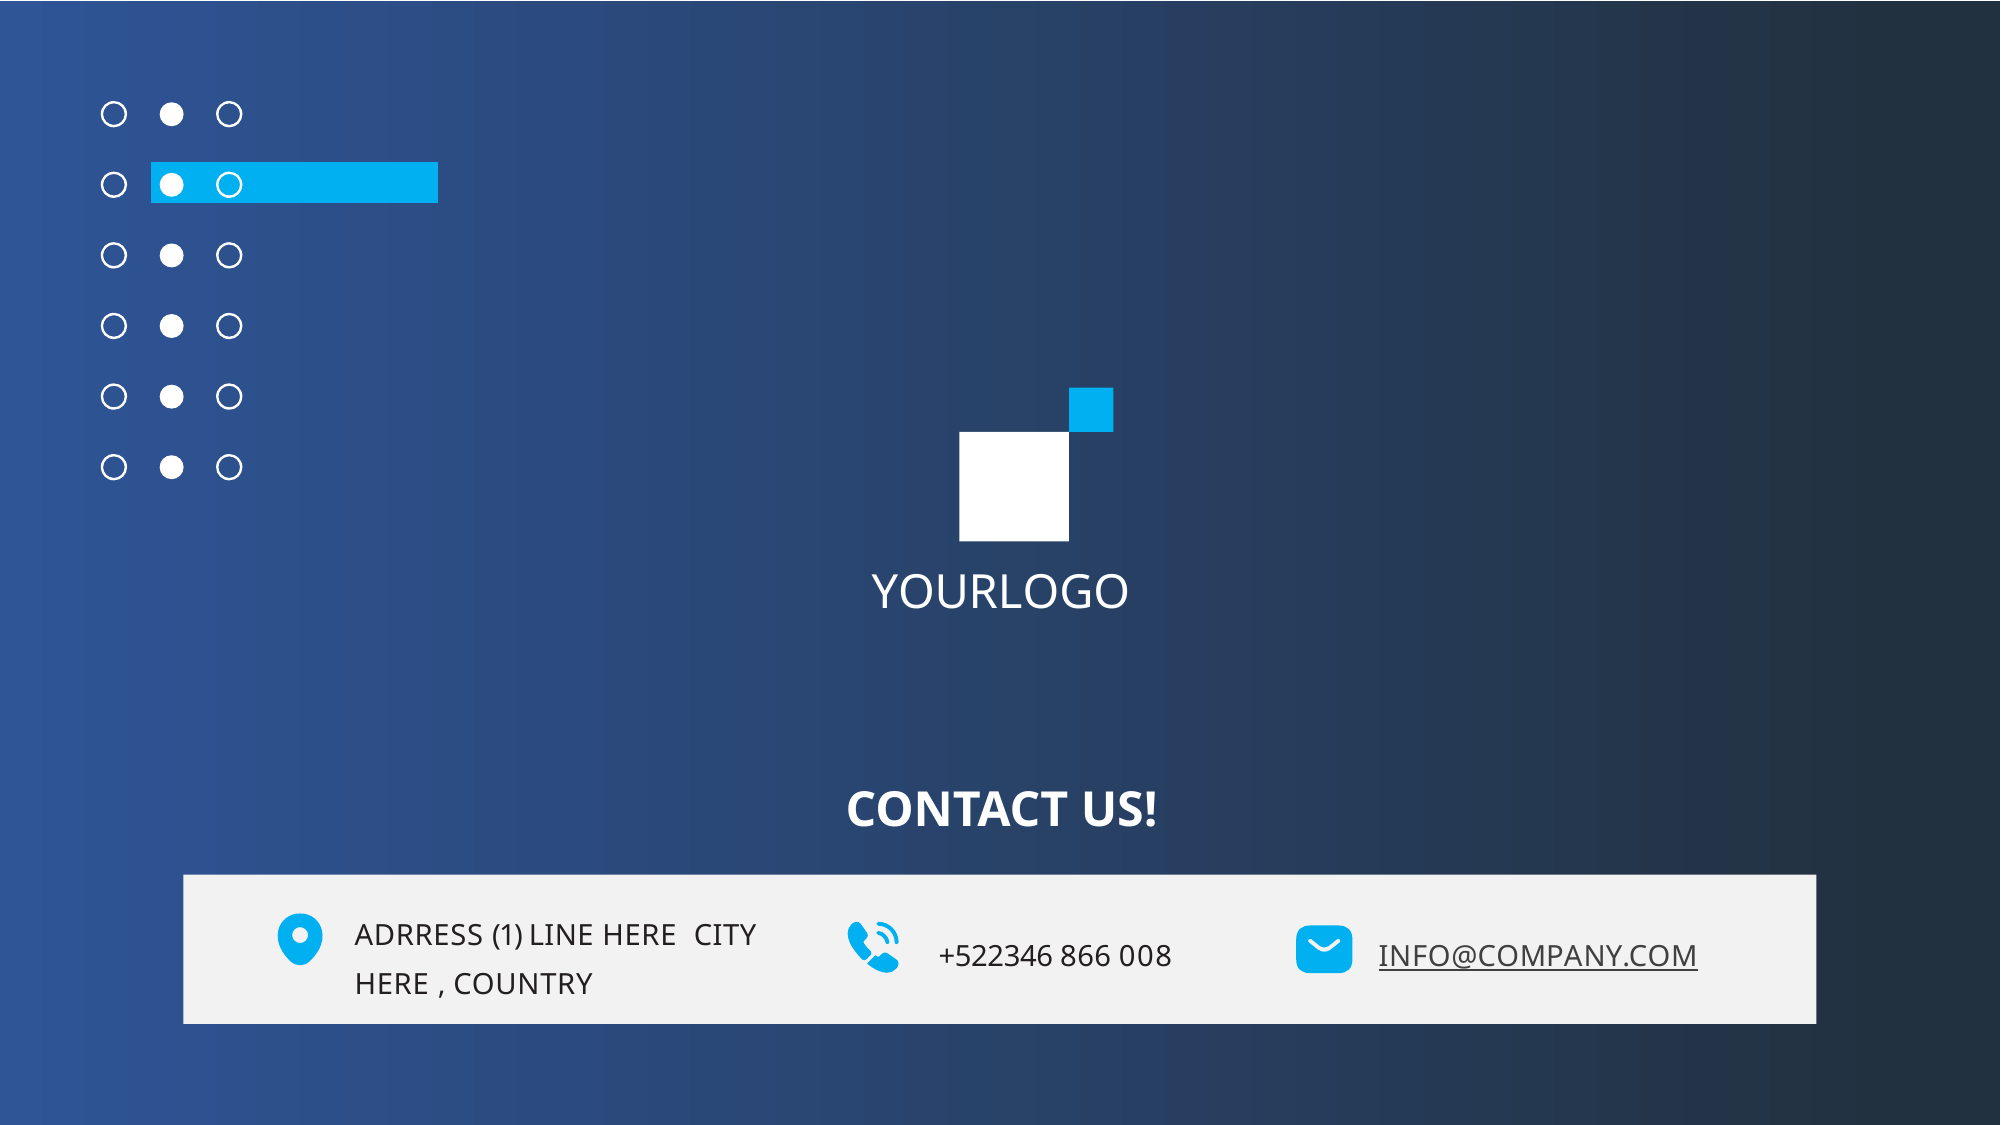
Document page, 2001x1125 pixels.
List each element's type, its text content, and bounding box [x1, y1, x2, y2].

text_box CONTACT US! [588, 774, 1412, 836]
text_box [0, 0, 2000, 1125]
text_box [183, 874, 1817, 1024]
text_box [959, 431, 1069, 542]
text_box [100, 101, 243, 481]
text_box YOURLOGO [868, 558, 1147, 619]
text_box [1069, 387, 1114, 432]
text_box [243, 162, 439, 203]
